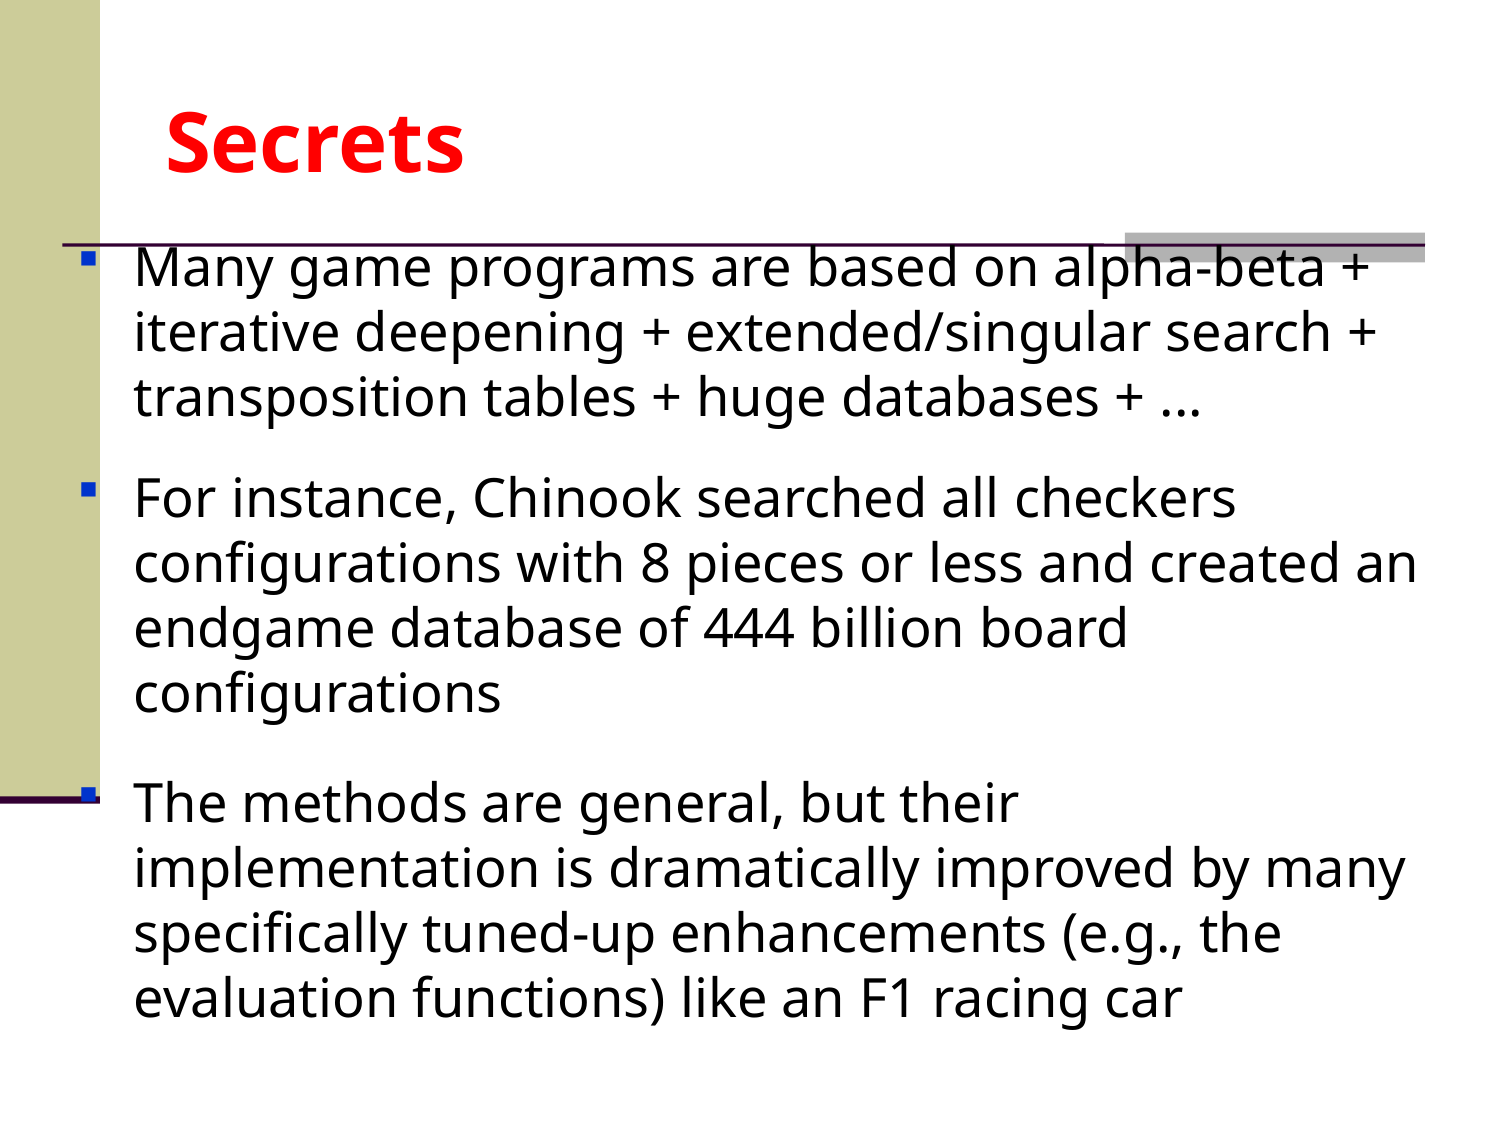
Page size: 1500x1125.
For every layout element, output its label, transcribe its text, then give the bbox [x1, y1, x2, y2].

title Secrets [149, 45, 1426, 224]
list Many game programs are based on alpha-beta + iterative deepening + extended/singular search + transposition tables + huge databases + ... For instance, Chinook searched all checkers configurations with 8 pieces or less and created an endgame database of 444 billion board configurations The methods are general, but their implementation is dramatically improved by many specifically tuned-up enhancements (e.g., the evaluation functions) like an F1 racing car [62, 224, 1451, 1051]
